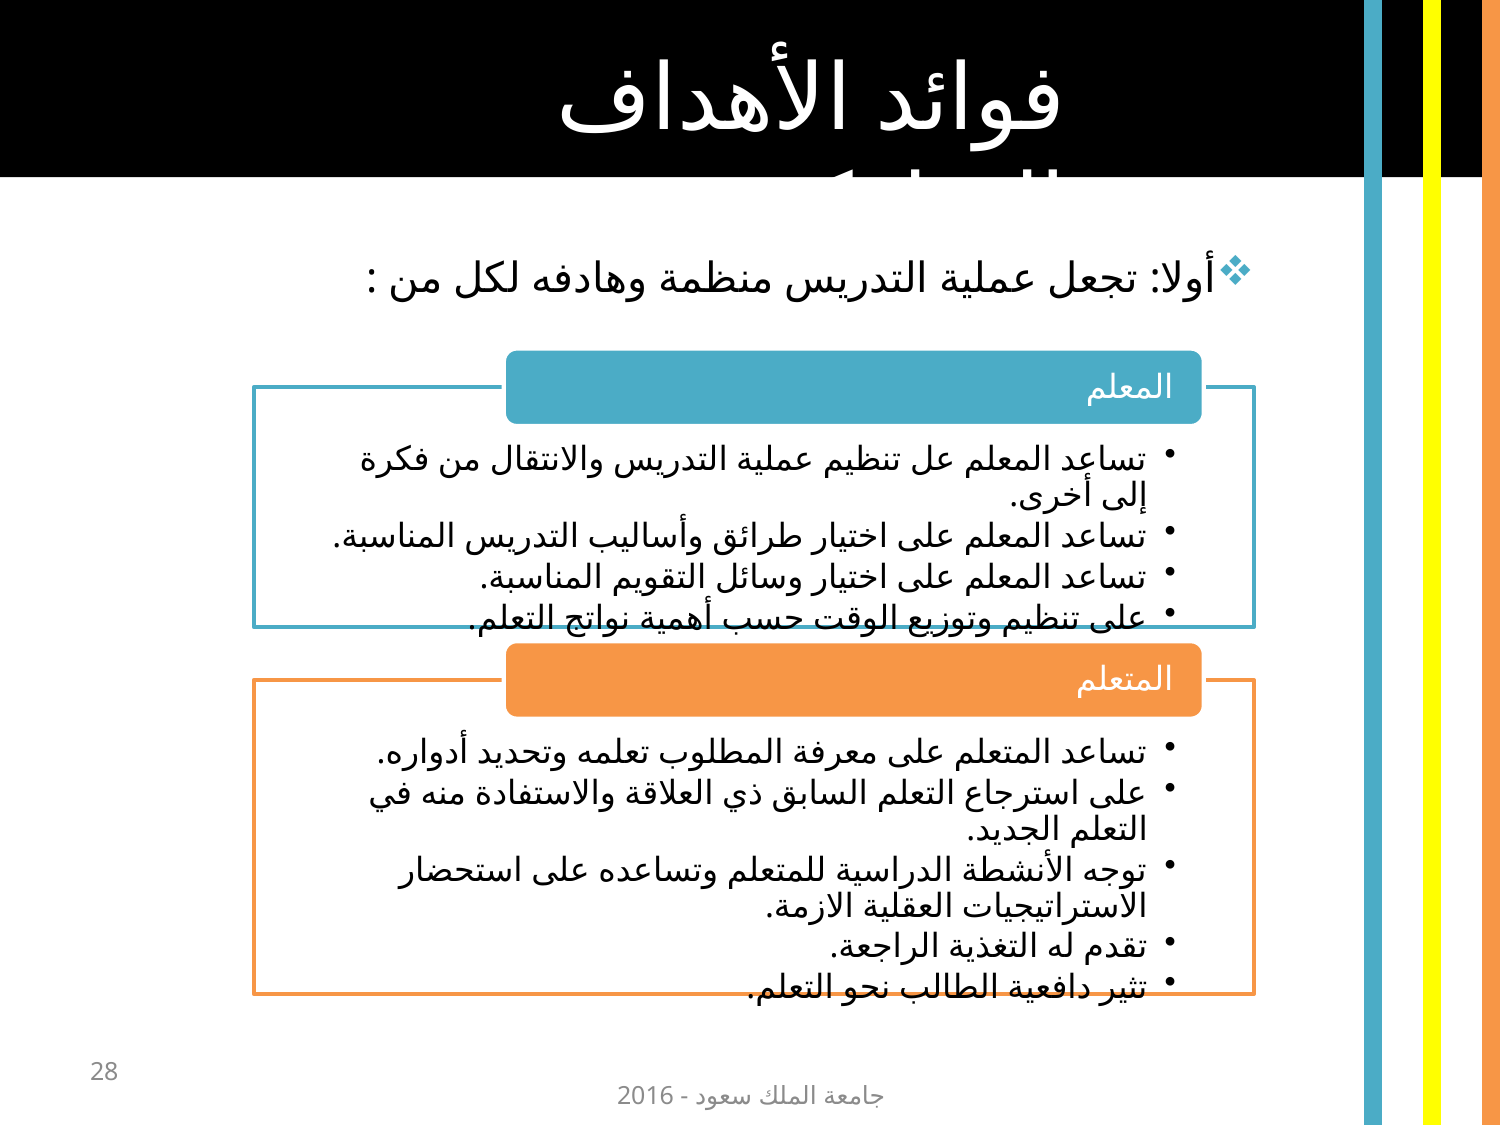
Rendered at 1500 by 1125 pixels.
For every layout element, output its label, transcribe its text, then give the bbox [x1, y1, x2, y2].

text_box فوائد الأهداف السلوكية [289, 30, 1081, 243]
text_box [1443, 0, 1480, 179]
text_box أولا: تجعل عملية التدريس منظمة وهادفه لكل من : [145, 243, 1270, 309]
text_box [1384, 0, 1421, 179]
text_box [0, 0, 1362, 179]
footer جامعة الملك سعود - 2016 [513, 1065, 989, 1125]
text_box [1480, 0, 1500, 1125]
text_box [253, 337, 1255, 1005]
slide_number 28 [75, 1042, 425, 1103]
text_box [1421, 0, 1443, 1125]
text_box [1362, 0, 1384, 1125]
